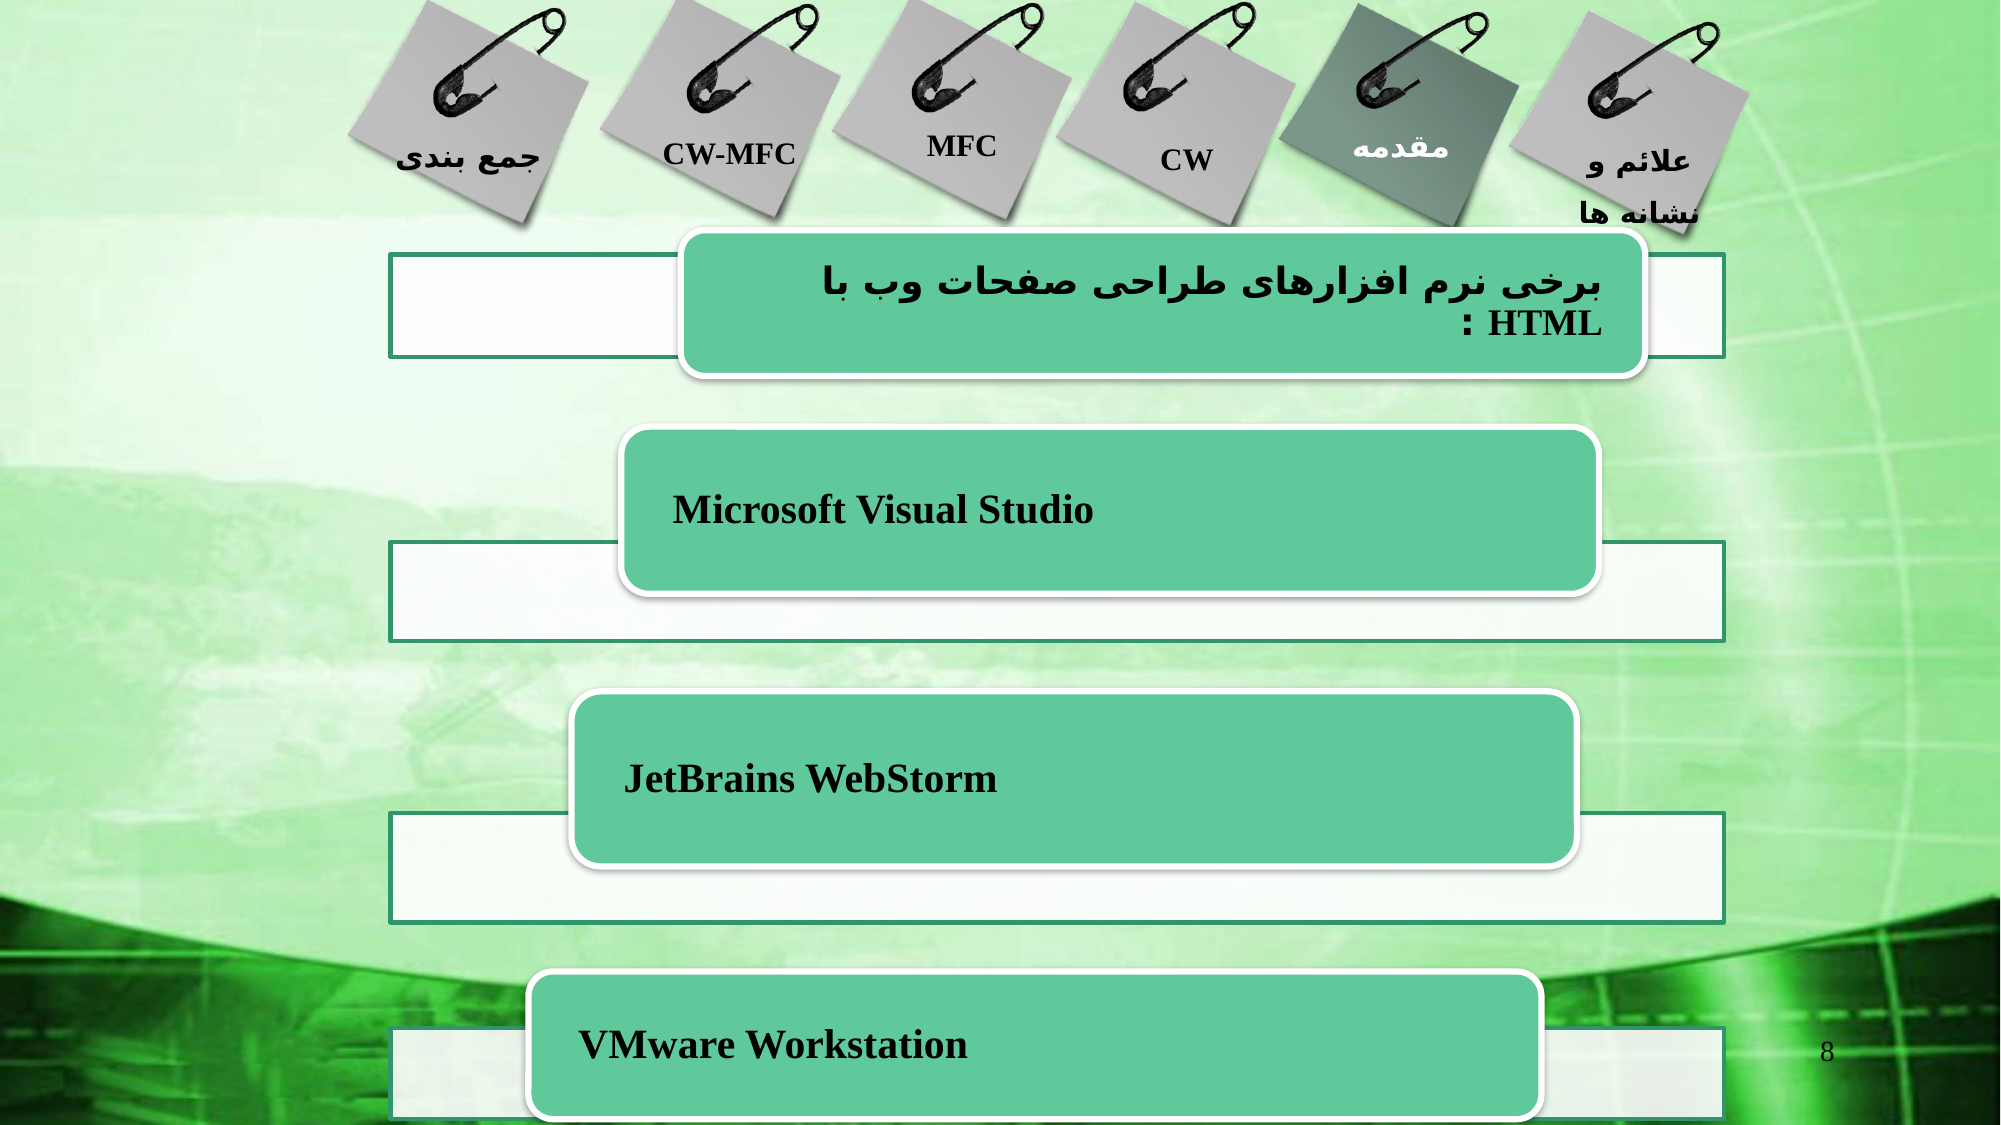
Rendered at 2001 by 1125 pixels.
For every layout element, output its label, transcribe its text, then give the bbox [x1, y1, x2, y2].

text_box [390, 229, 1725, 1120]
picture [0, 0, 2001, 1125]
slide_number 8 [1728, 1024, 1851, 1101]
